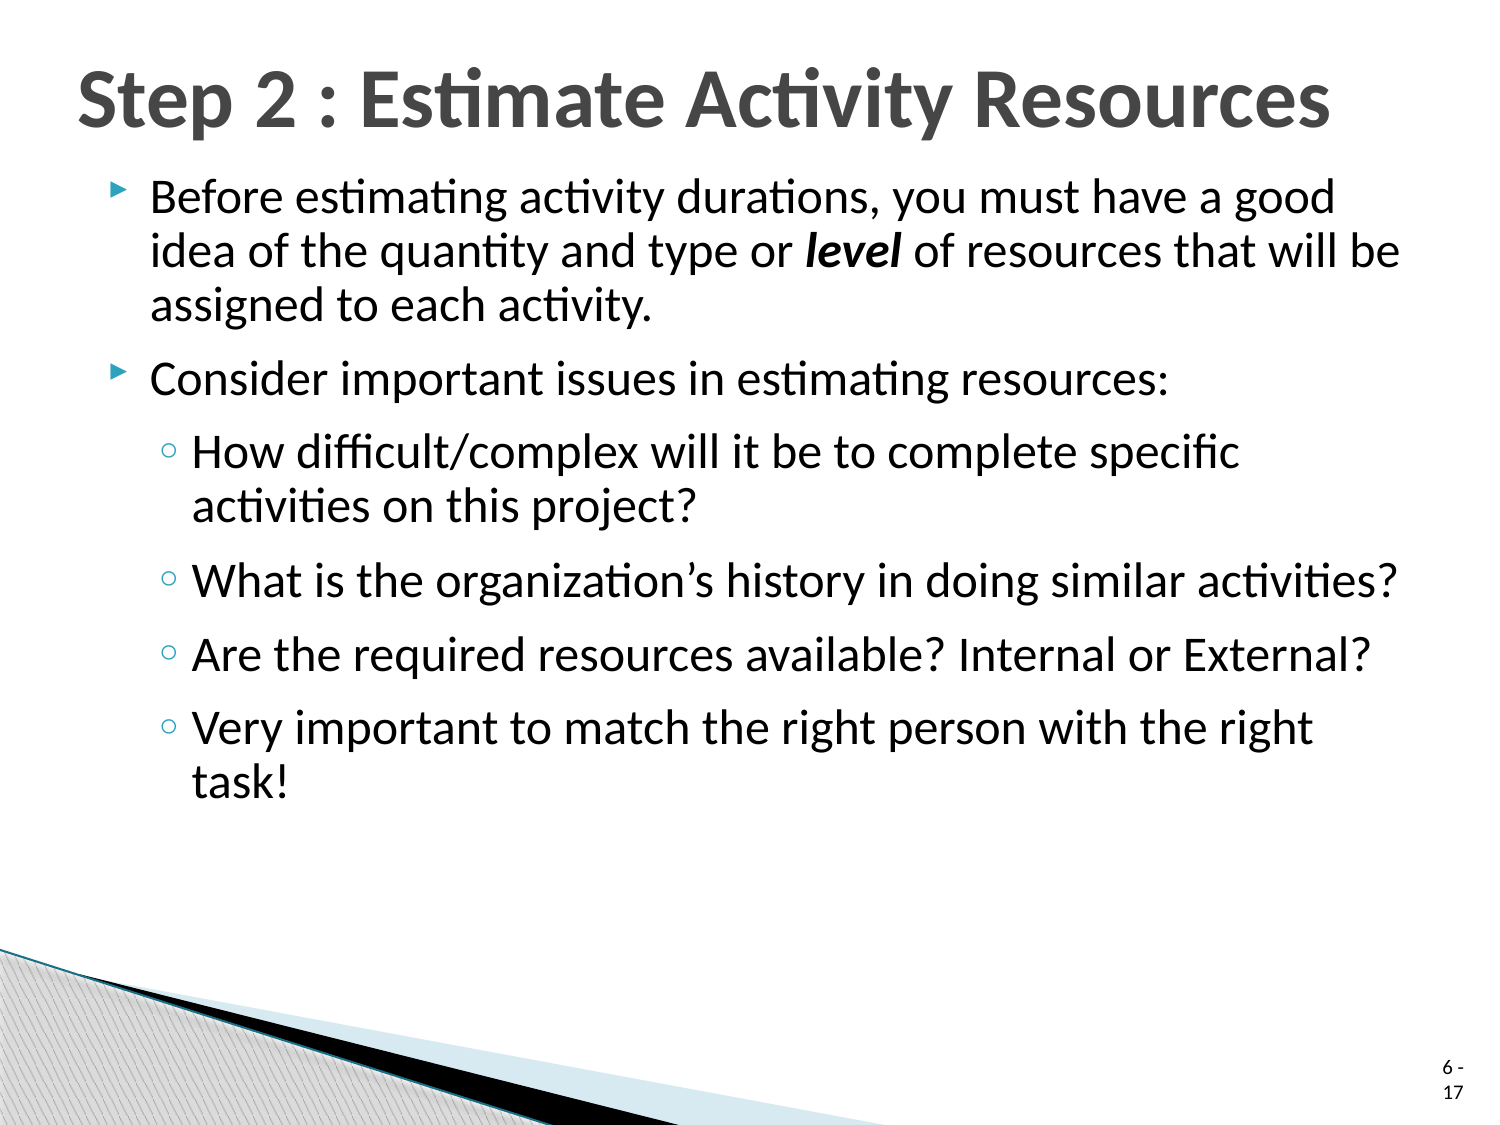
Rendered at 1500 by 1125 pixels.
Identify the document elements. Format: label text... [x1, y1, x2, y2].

slide_number 6 - 17 [1418, 1051, 1479, 1112]
list Before estimating activity durations, you must have a good idea of the quantity and type or level of resources that will be assigned to each activity. Consider important issues in estimating resources: How difficult/complex will it be to complete specific activities on this project? What is the organization’s history in doing similar activities? Are the required resources available? Internal or External? Very important to match the right person with the right task! [75, 162, 1425, 950]
title Step 2 : Estimate Activity Resources [62, 0, 1413, 188]
